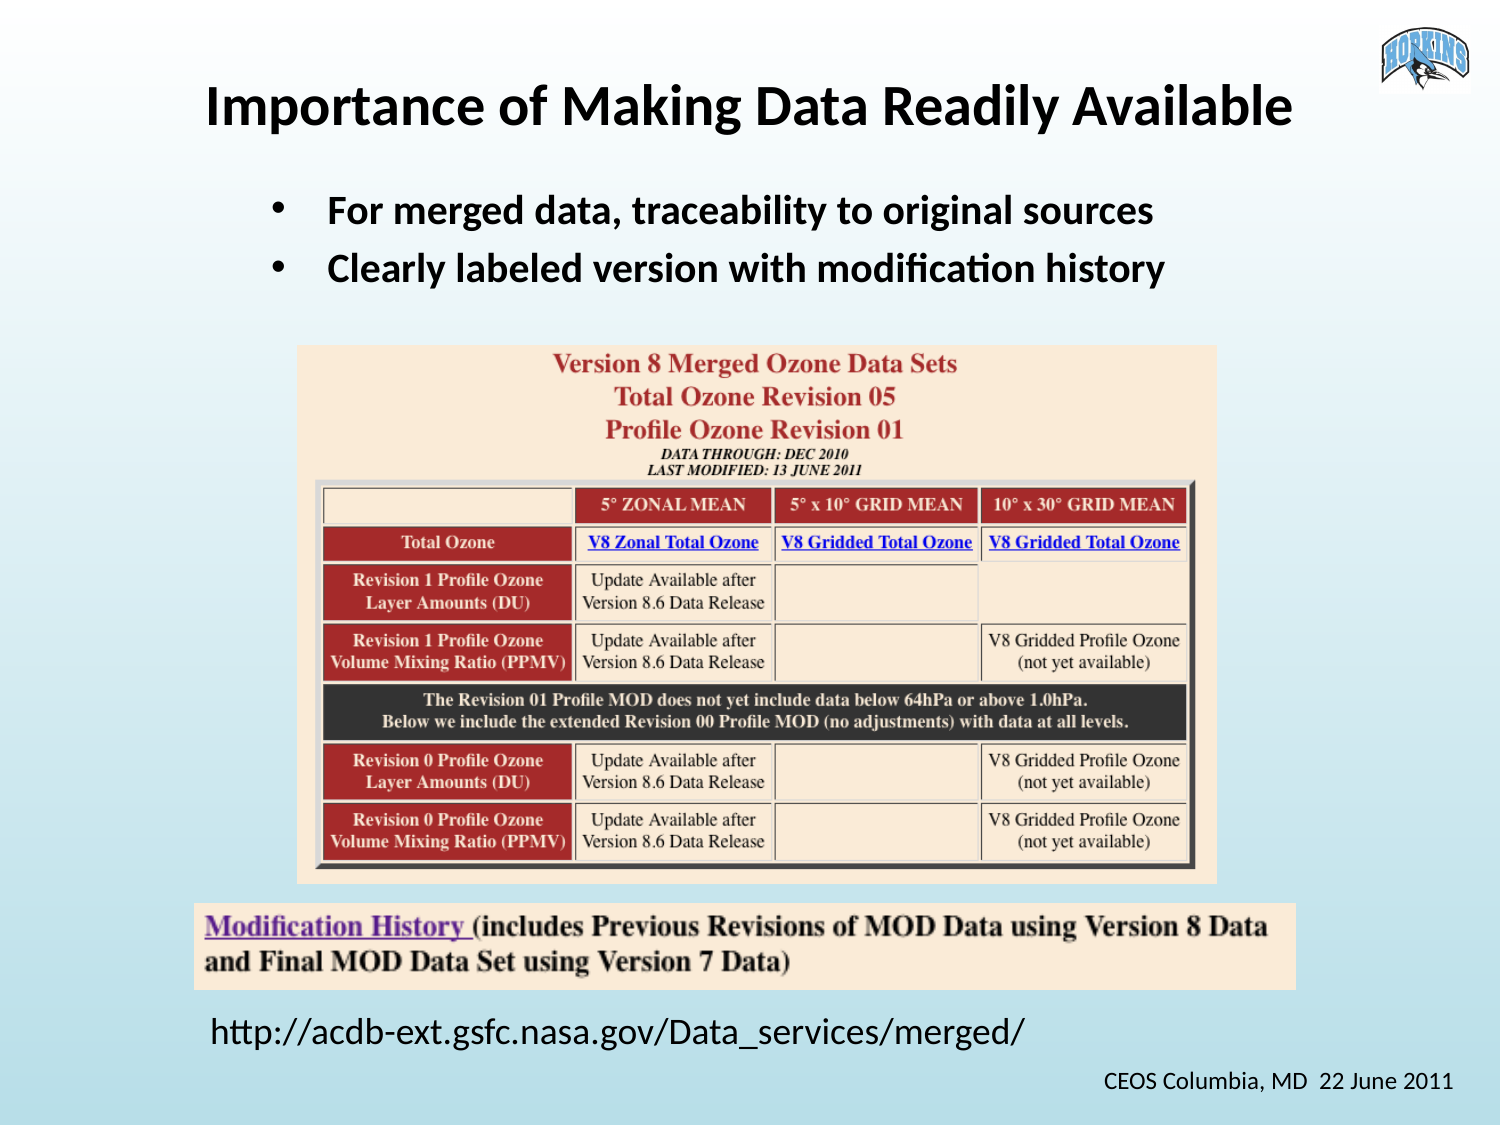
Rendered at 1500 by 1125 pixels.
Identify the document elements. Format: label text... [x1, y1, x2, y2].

picture [297, 345, 1217, 884]
list For merged data, traceability to original sources Clearly labeled version with modification history [256, 174, 1238, 323]
picture [194, 903, 1296, 991]
text_box http://acdb-ext.gsfc.nasa.gov/Data_services/merged/ [195, 999, 1041, 1060]
title Importance of Making Data Readily Available [75, 45, 1425, 159]
picture [1379, 25, 1471, 94]
